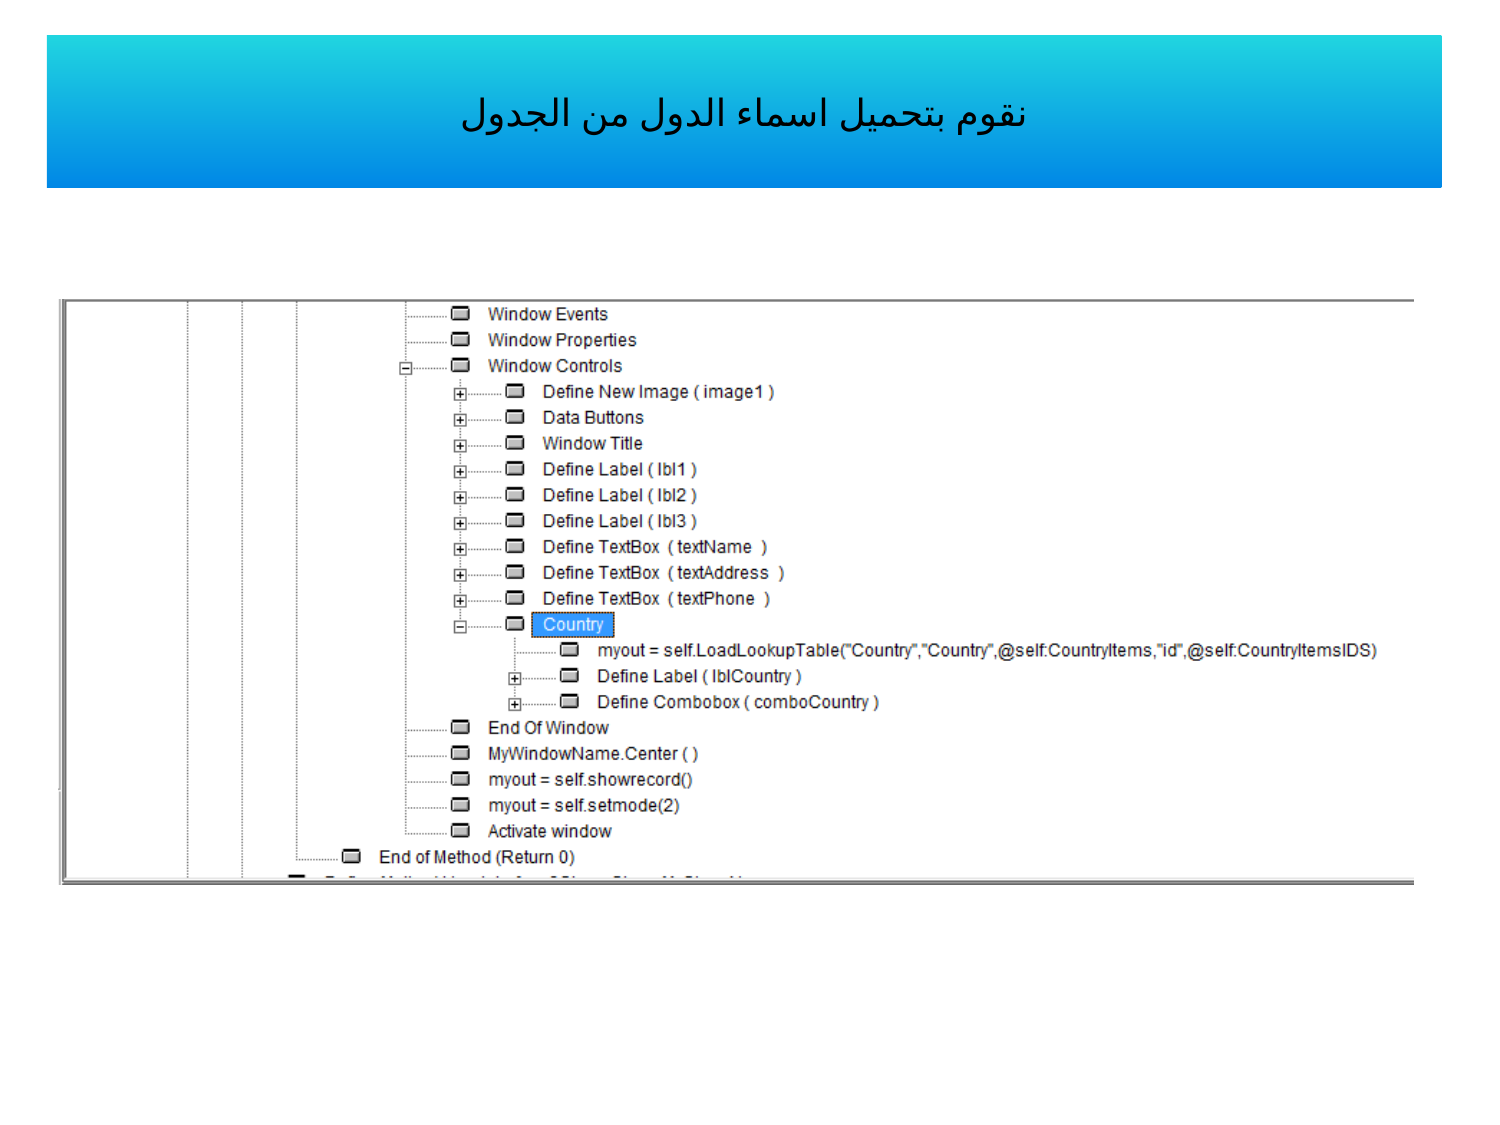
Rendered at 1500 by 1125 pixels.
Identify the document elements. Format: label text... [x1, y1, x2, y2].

picture [58, 299, 1414, 885]
title نقوم بتحميل اسماء الدول من الجدول [46, 35, 1442, 188]
